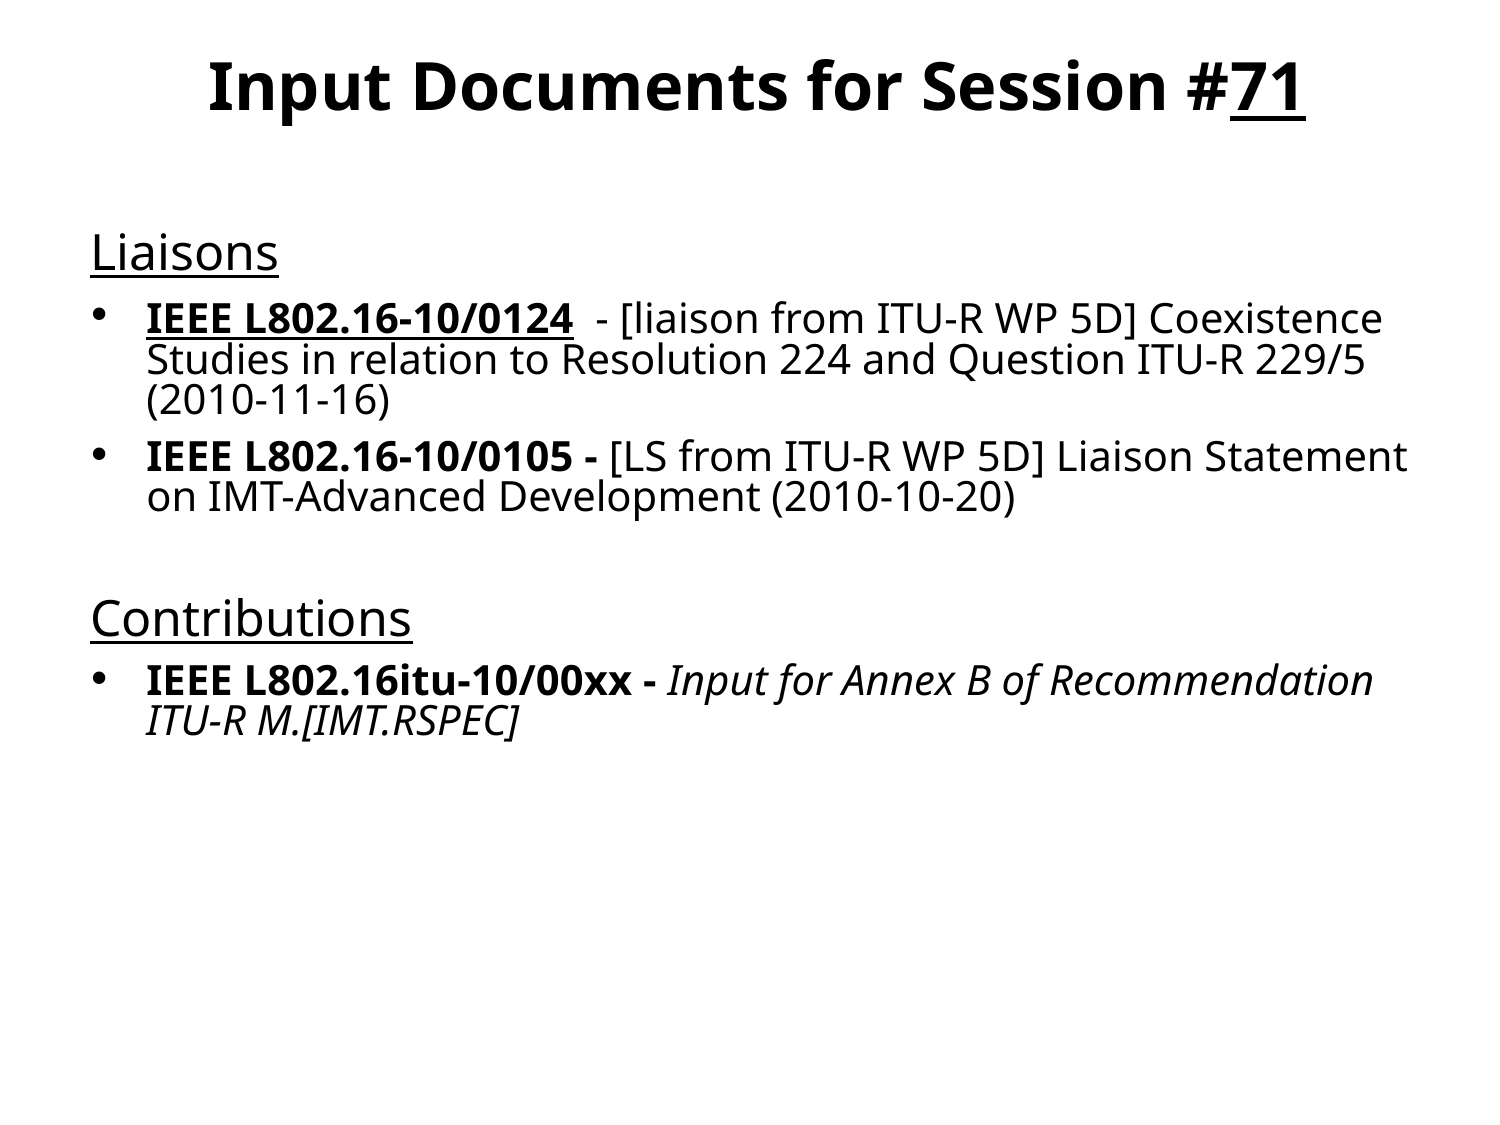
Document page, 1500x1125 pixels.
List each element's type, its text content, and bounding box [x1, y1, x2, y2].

title Input Documents for Session #71 [75, 36, 1425, 152]
list Liaisons IEEE L802.16-10/0124 - [liaison from ITU-R WP 5D] Coexistence Studies in relation to Resolution 224 and Question ITU-R 229/5 (2010-11-16) IEEE L802.16-10/0105 - [LS from ITU-R WP 5D] Liaison Statement on IMT-Advanced Development (2010-10-20) Contributions IEEE L802.16itu-10/00xx - Input for Annex B of Recommendation ITU-R M.[IMT.RSPEC] [75, 224, 1425, 1088]
